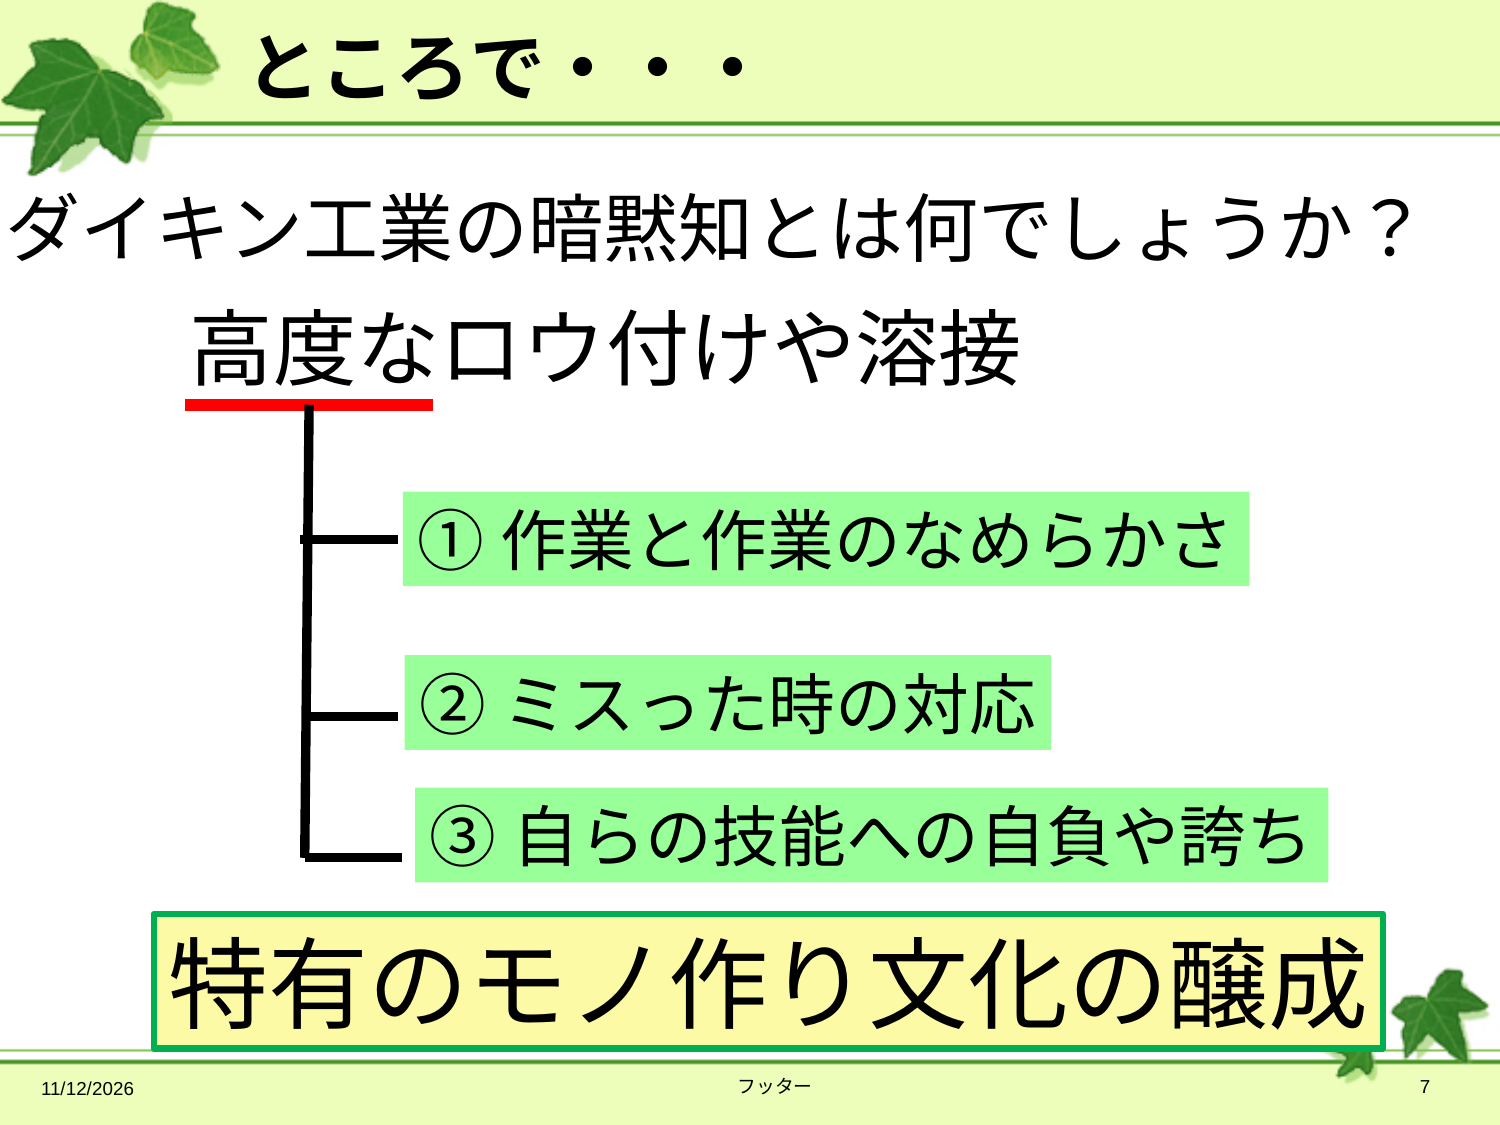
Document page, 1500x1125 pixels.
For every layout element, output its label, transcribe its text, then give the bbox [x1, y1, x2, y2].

picture [0, 0, 1500, 1125]
footer フッター [287, 1069, 1263, 1107]
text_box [184, 288, 1314, 884]
slide_number 7 [1387, 1074, 1463, 1098]
text_box ダイキン工業の暗黙知とは何でしょうか？ [0, 173, 1444, 279]
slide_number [26, 1069, 276, 1107]
title ところで・・・ [230, 42, 1456, 118]
text_box 特有のモノ作り文化の醸成 [153, 913, 1384, 1049]
